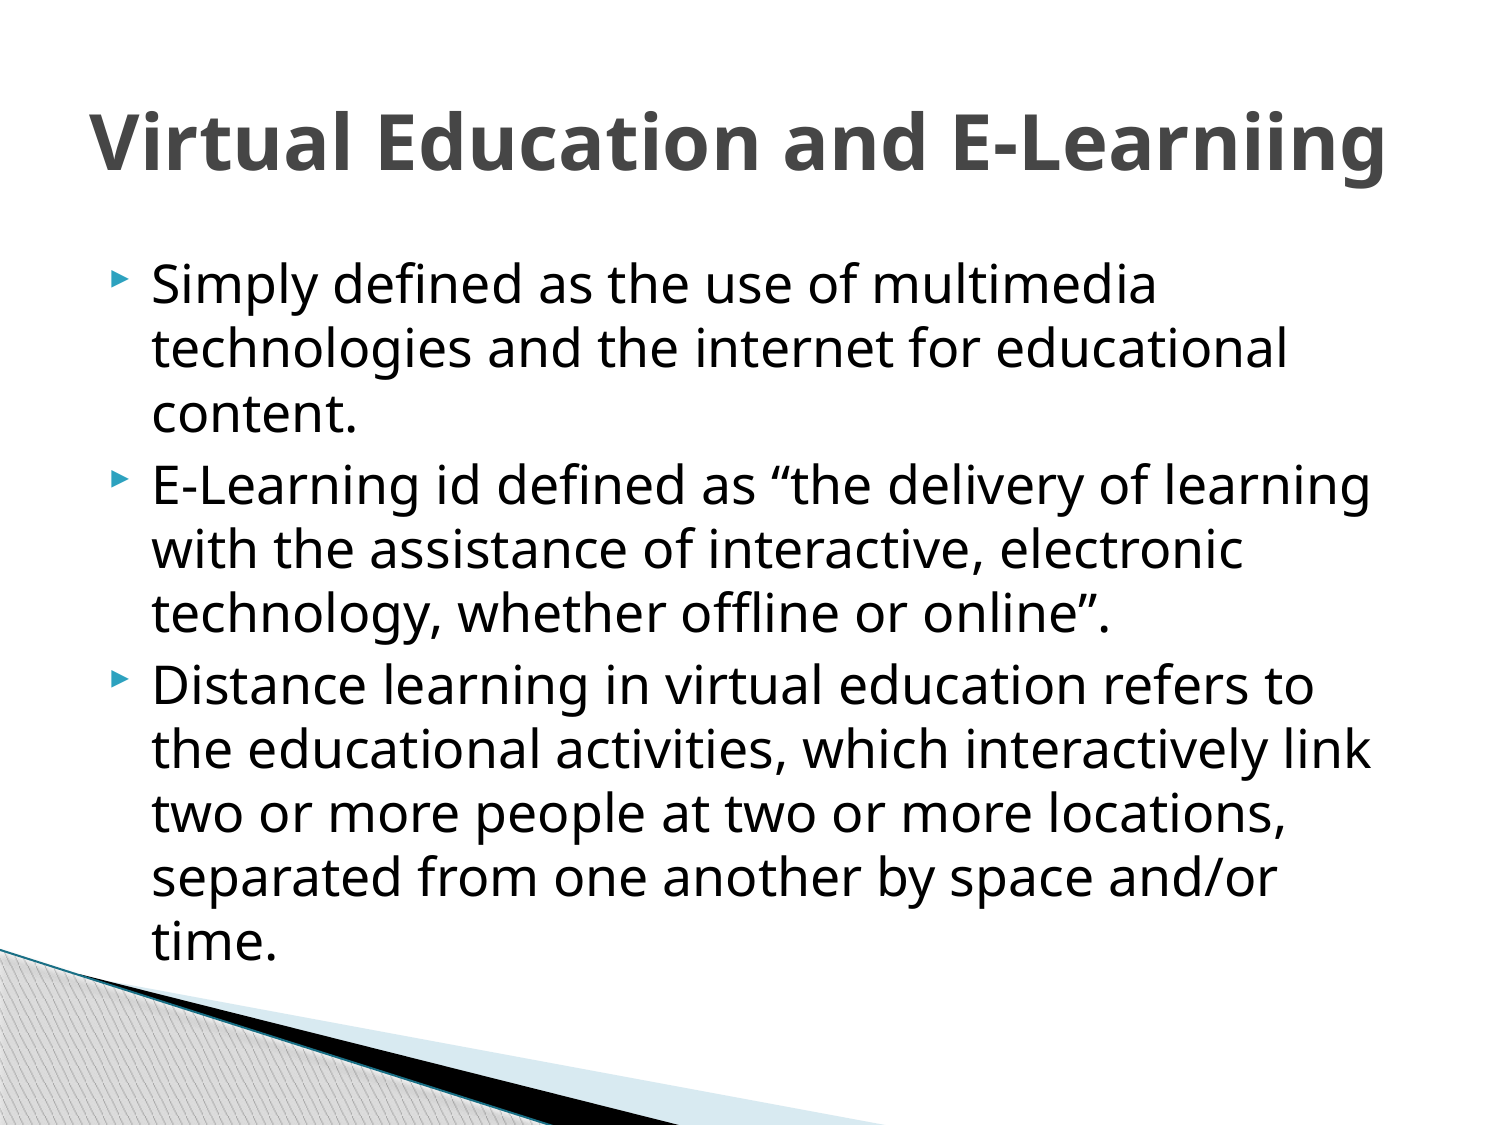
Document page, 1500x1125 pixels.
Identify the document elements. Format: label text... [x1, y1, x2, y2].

title Virtual Education and E-Learniing [75, 45, 1425, 233]
list Simply defined as the use of multimedia technologies and the internet for educational content. E-Learning id defined as “the delivery of learning with the assistance of interactive, electronic technology, whether offline or online”. Distance learning in virtual education refers to the educational activities, which interactively link two or more people at two or more locations, separated from one another by space and/or time. [75, 243, 1425, 986]
